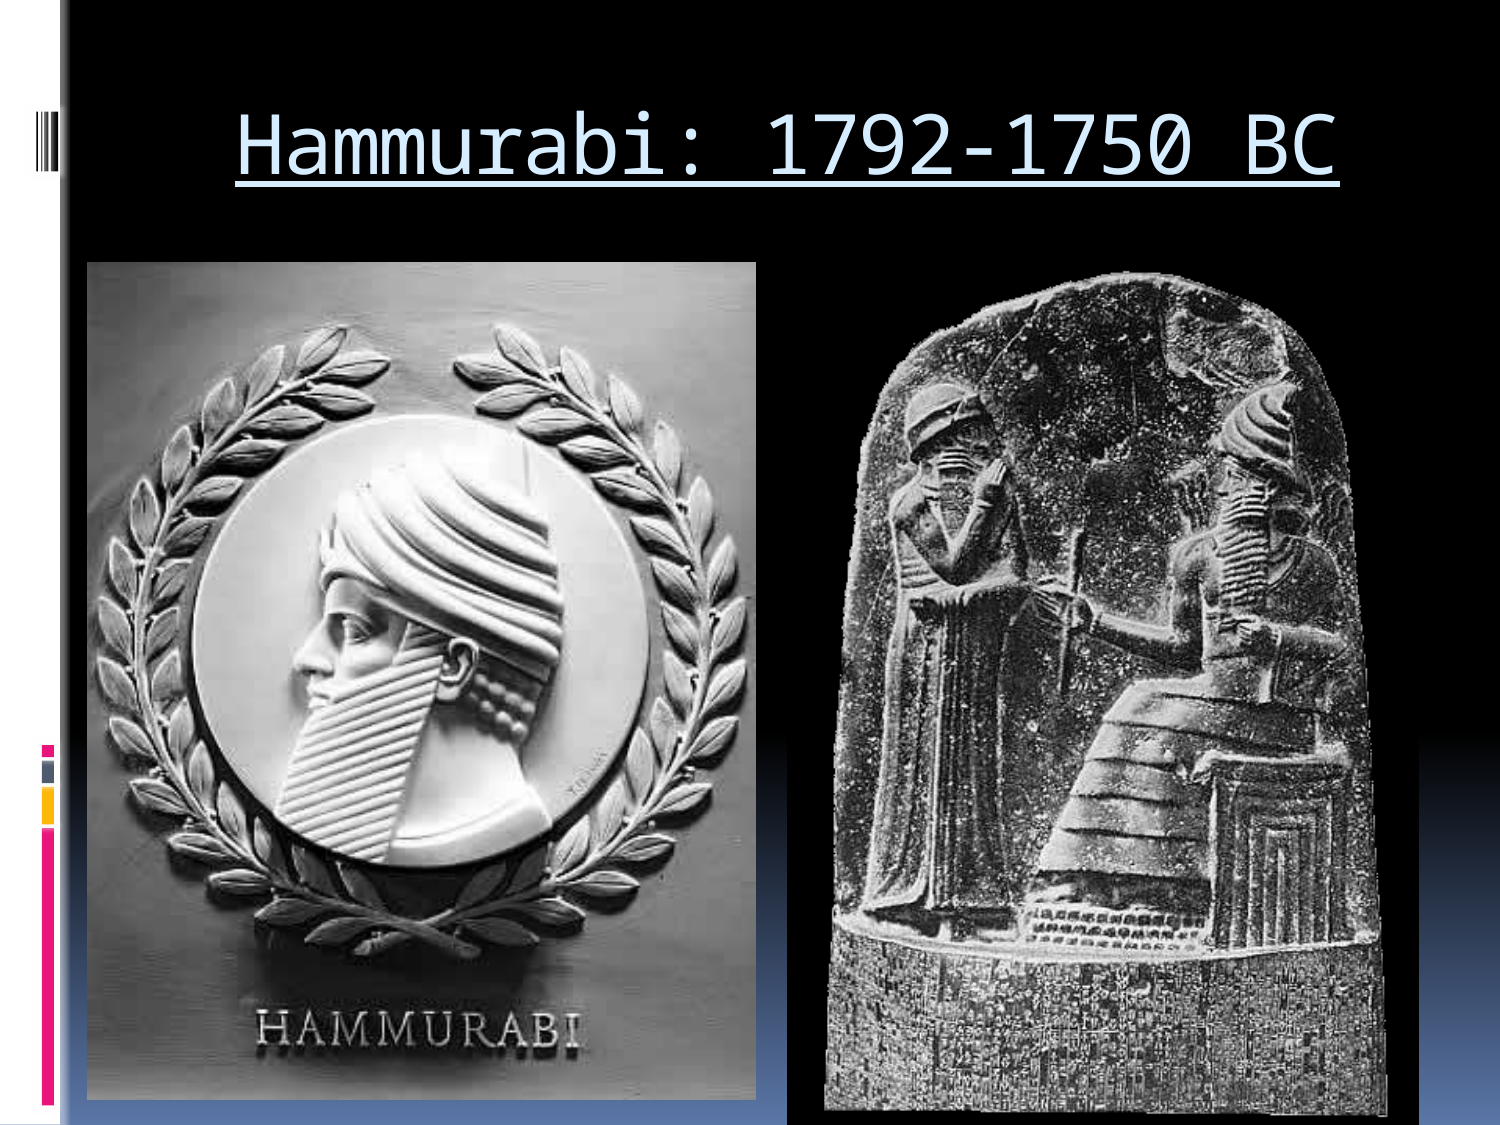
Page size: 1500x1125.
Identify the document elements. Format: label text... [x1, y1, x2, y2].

picture [787, 262, 1420, 1125]
title Hammurabi: 1792-1750 BC [150, 83, 1425, 234]
picture [86, 261, 756, 1101]
